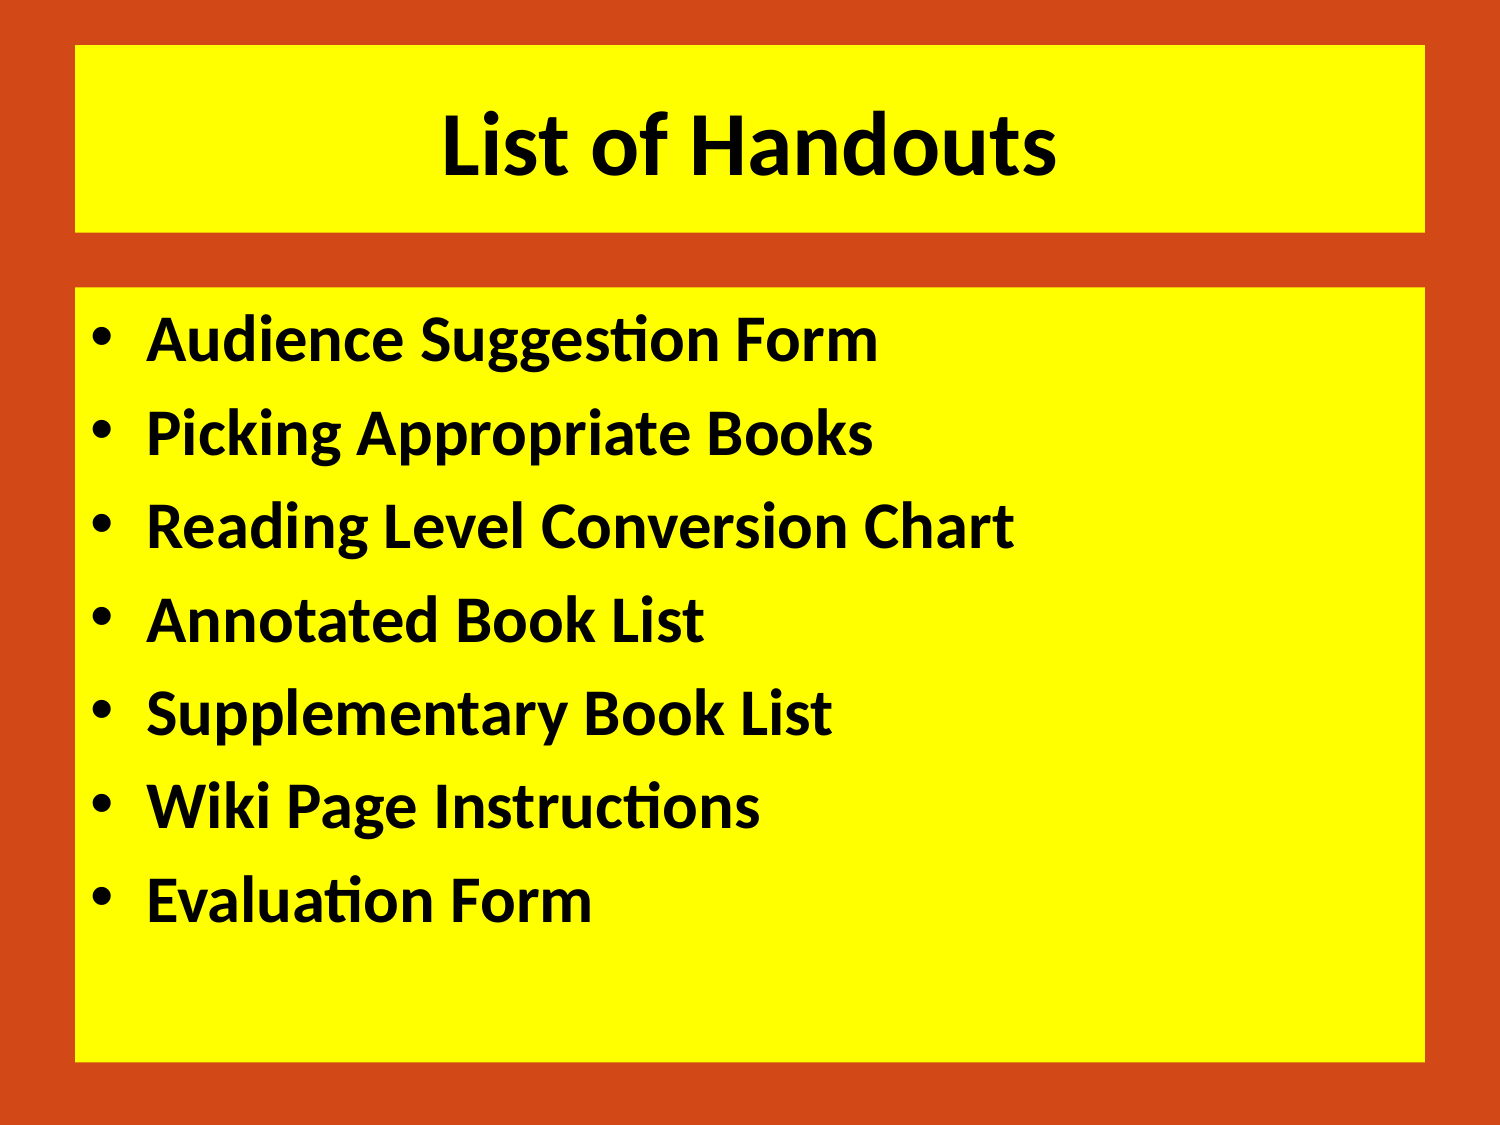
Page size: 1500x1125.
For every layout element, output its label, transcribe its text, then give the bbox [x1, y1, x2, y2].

list Audience Suggestion Form Picking Appropriate Books Reading Level Conversion Chart Annotated Book List Supplementary Book List Wiki Page Instructions Evaluation Form [75, 287, 1425, 1063]
title List of Handouts [75, 45, 1425, 233]
